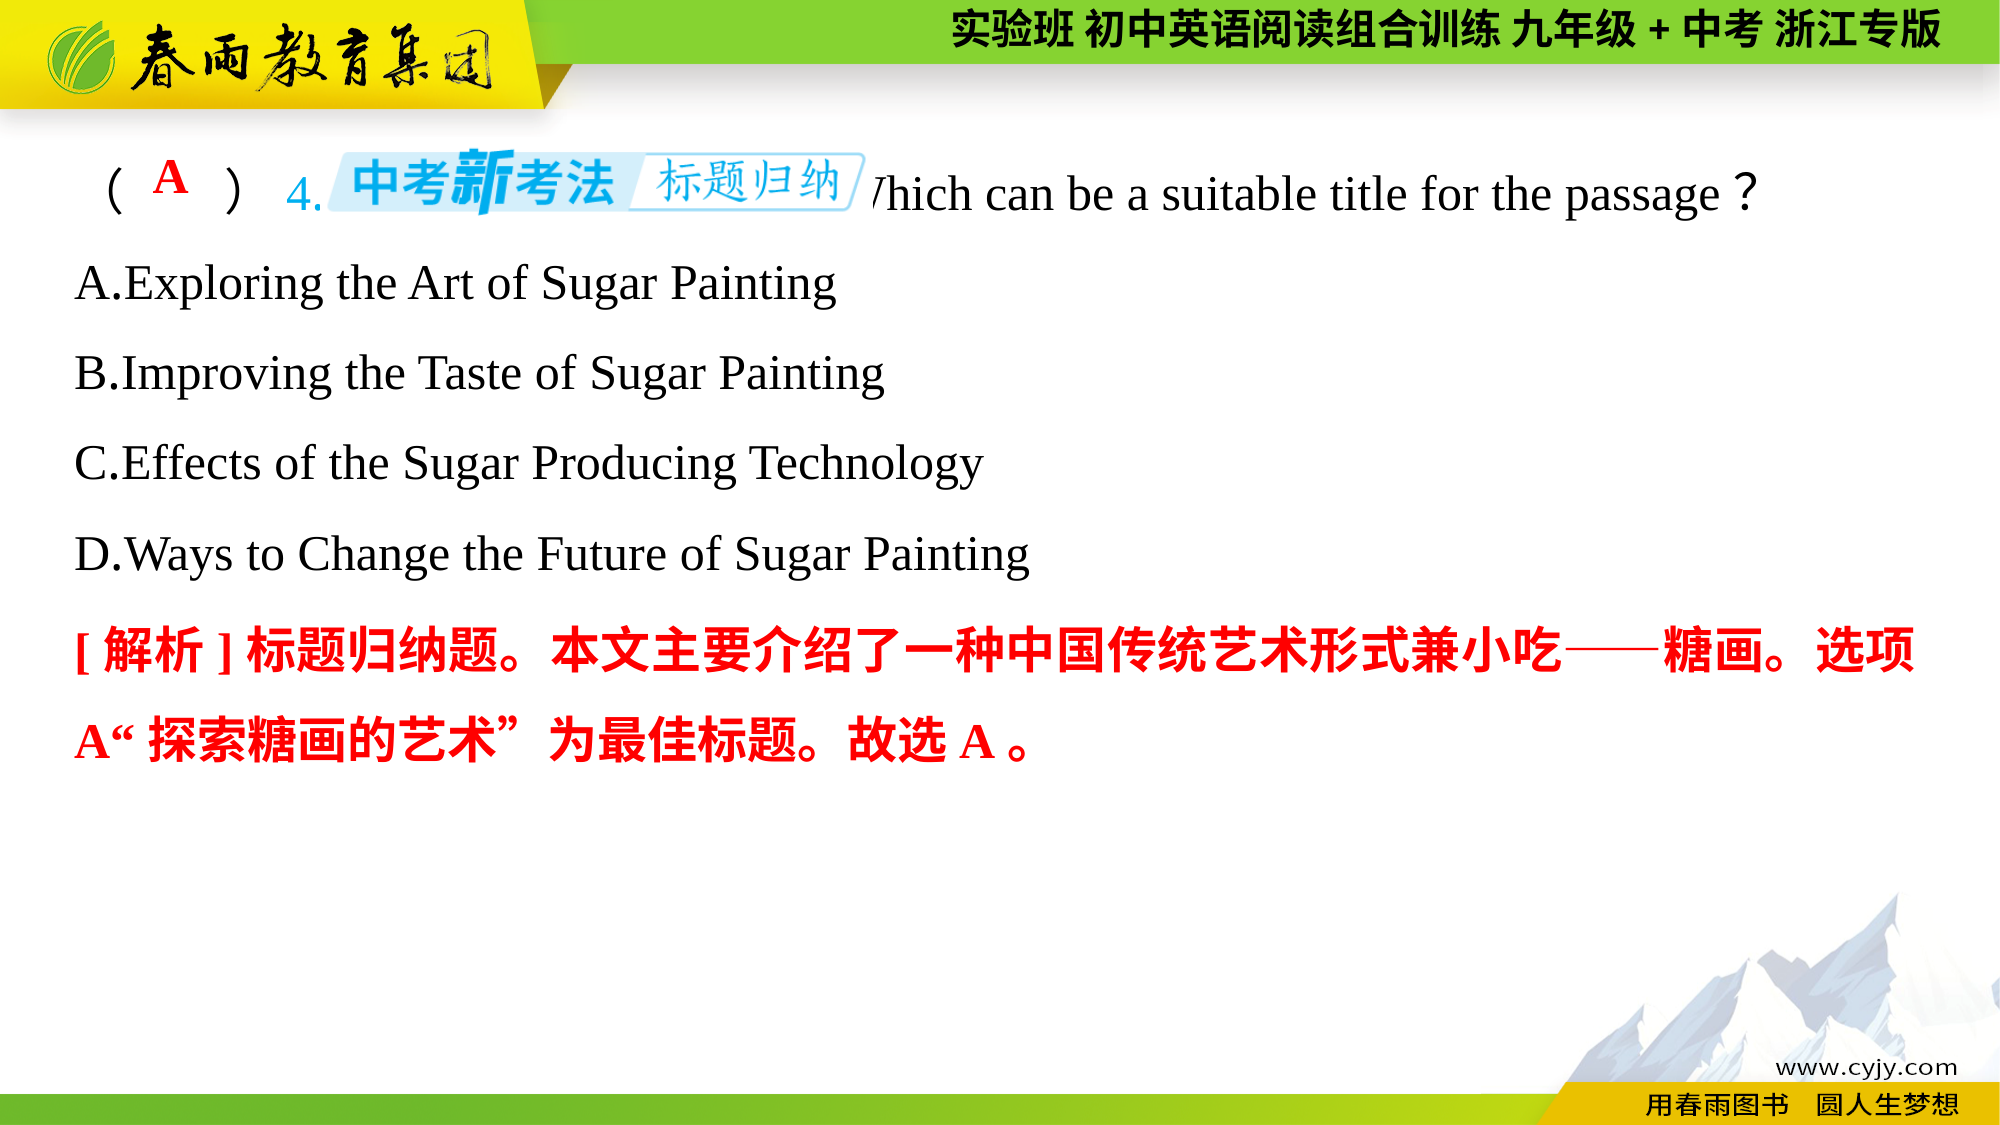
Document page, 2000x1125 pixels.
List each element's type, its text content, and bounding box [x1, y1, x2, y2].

list （ ）4. Which can be a suitable title for the passage？ A.Exploring the Art of Sugar Painting B.Improving the Taste of Sugar Painting C.Effects of the Sugar Producing Technology D.Ways to Change the Future of Sugar Painting [59, 122, 1944, 581]
text_box A [137, 136, 204, 212]
picture [0, 0, 2000, 1125]
text_box [解析]标题归纳题。本文主要介绍了一种中国传统艺术形式兼小吃——糖画。选项A“探索糖画的艺术”为最佳标题。故选A。 [59, 581, 1944, 777]
